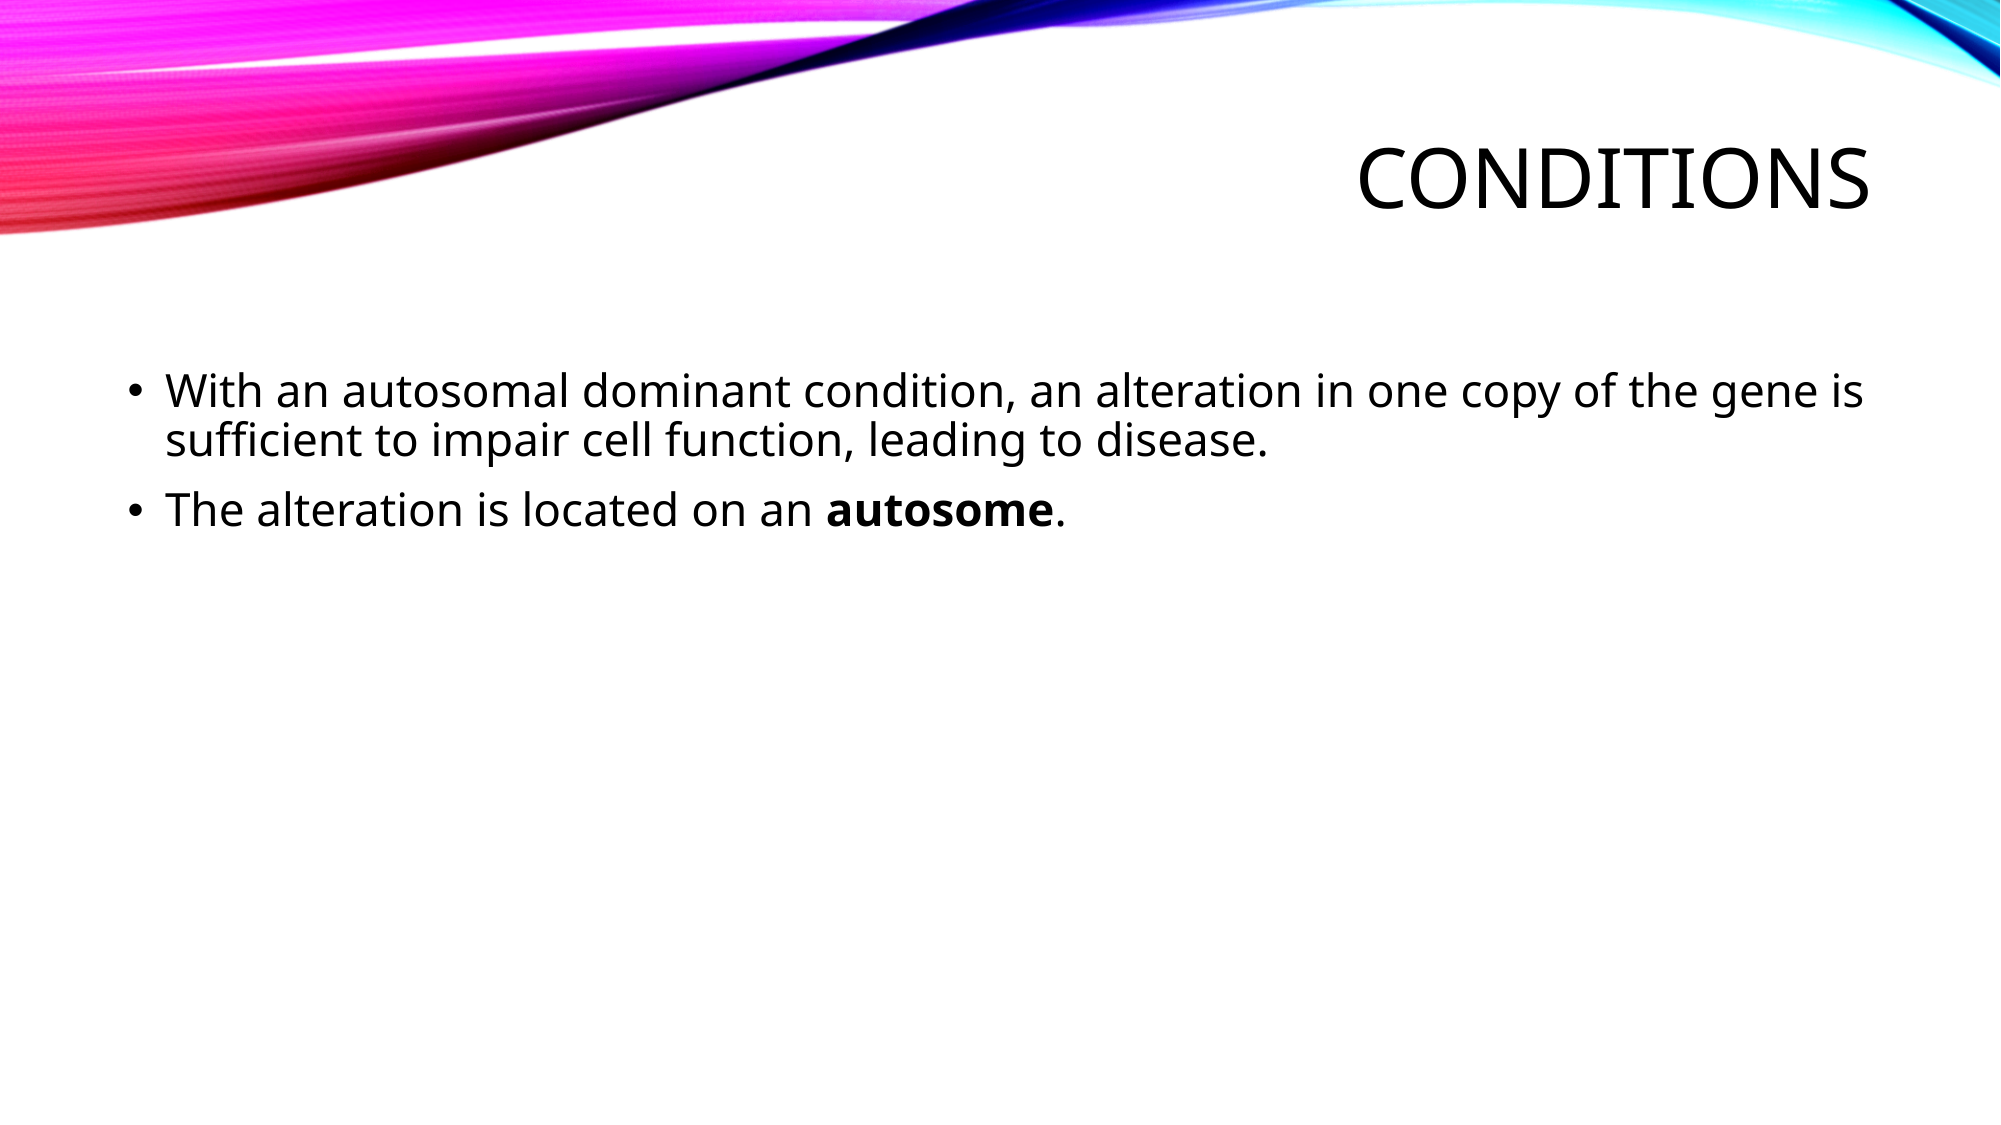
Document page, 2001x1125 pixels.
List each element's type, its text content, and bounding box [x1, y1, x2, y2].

picture [1890, 0, 2000, 75]
picture [1910, 0, 2000, 45]
list With an autosomal dominant condition, an alteration in one copy of the gene is sufficient to impair cell function, leading to disease. The alteration is located on an autosome. [112, 360, 1888, 1021]
title conditions [474, 125, 1888, 338]
picture [0, 0, 2000, 237]
